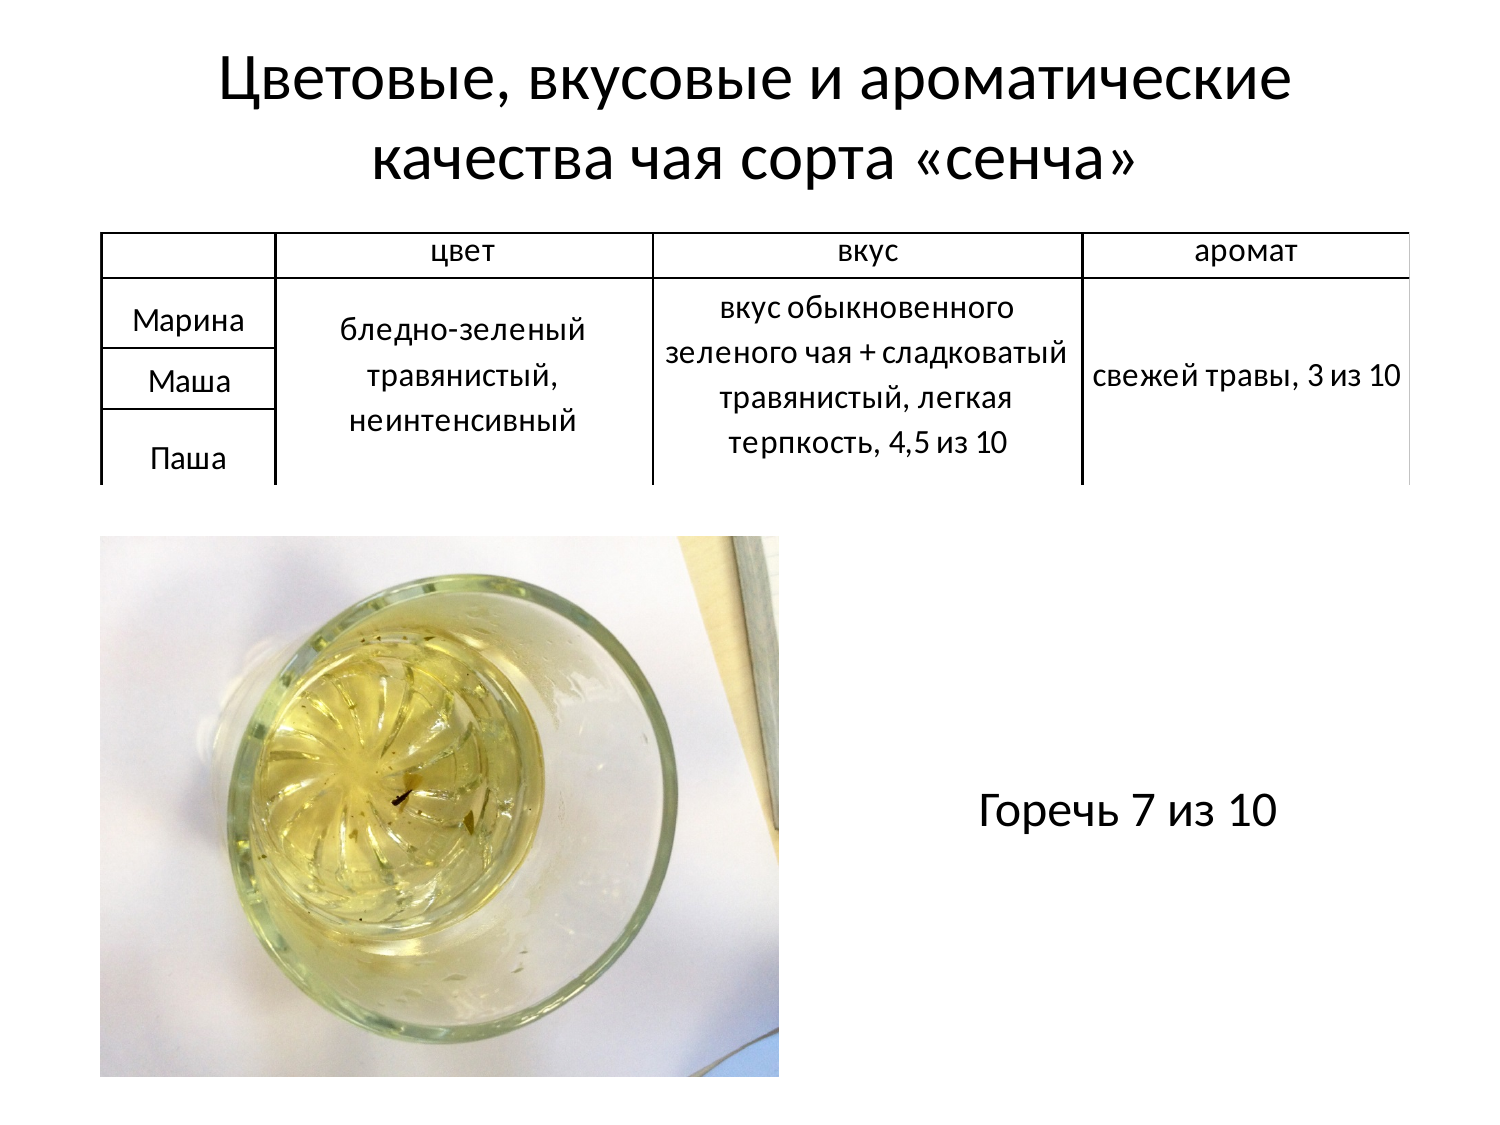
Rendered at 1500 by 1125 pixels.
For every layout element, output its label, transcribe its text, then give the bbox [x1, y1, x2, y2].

picture [100, 231, 1412, 488]
picture [100, 536, 780, 1078]
text_box Горечь 7 из 10 [964, 768, 1293, 844]
title Цветовые, вкусовые и ароматические качества чая сорта «сенча» [80, 19, 1431, 207]
